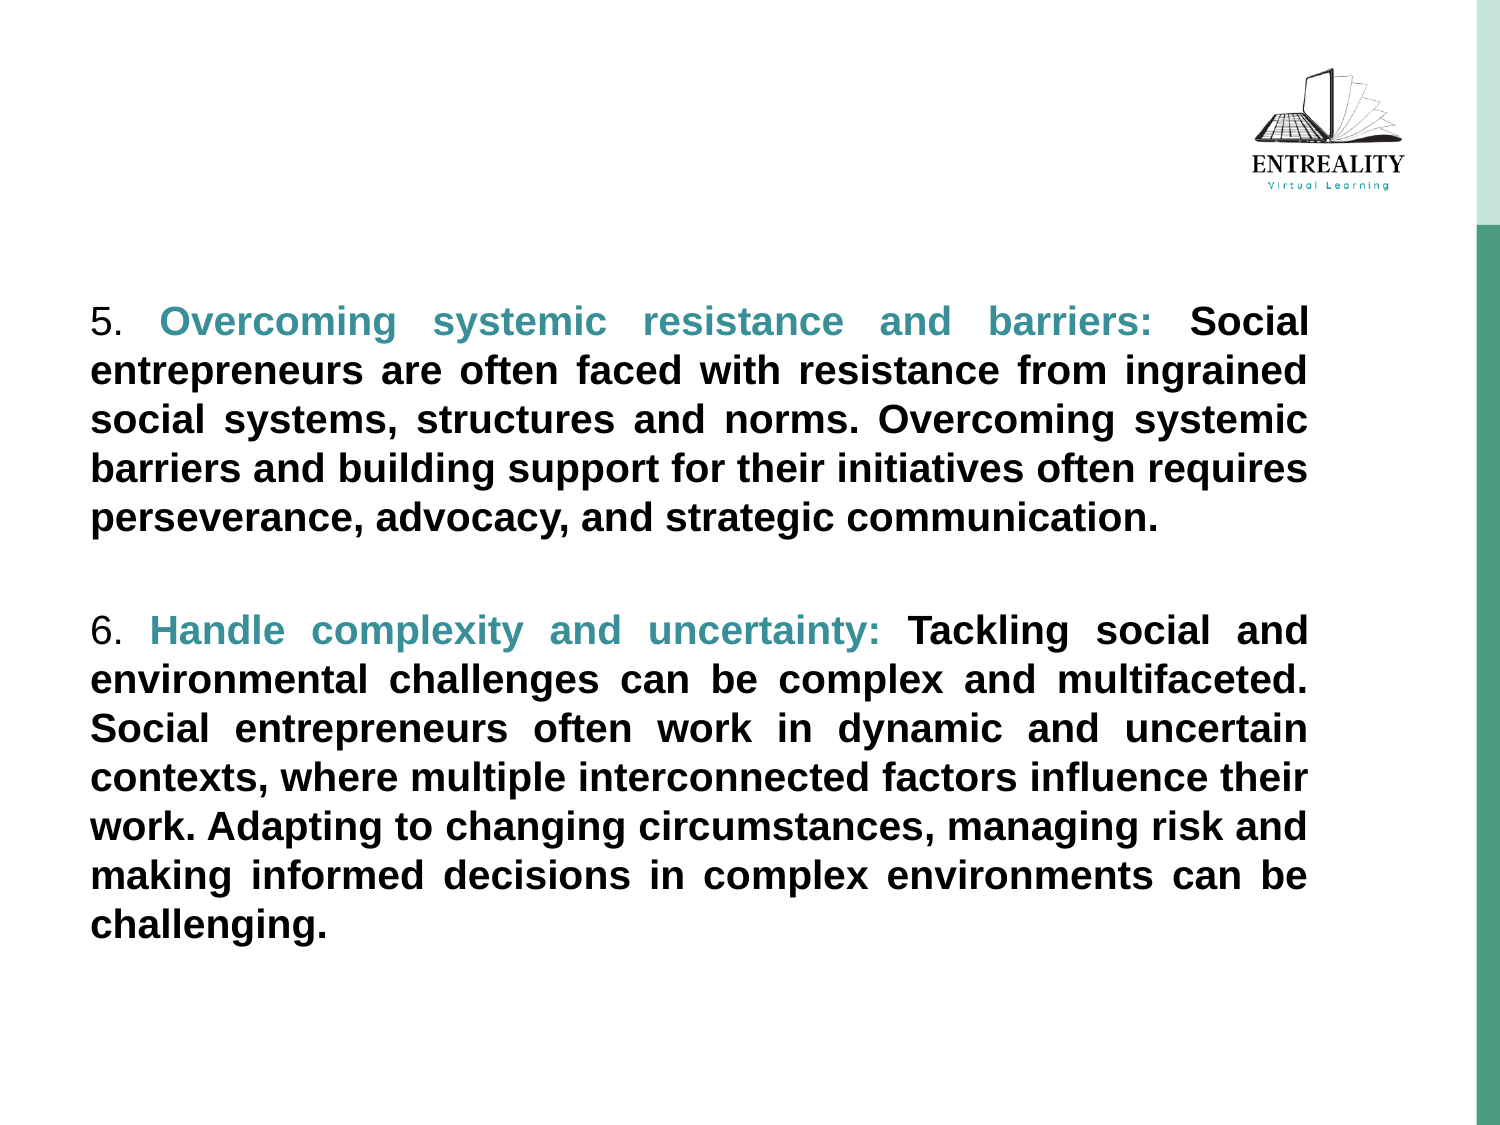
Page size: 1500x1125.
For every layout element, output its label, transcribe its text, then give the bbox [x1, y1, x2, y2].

picture [1198, 0, 1458, 259]
list 5. Overcoming systemic resistance and barriers: Social entrepreneurs are often faced with resistance from ingrained social systems, structures and norms. Overcoming systemic barriers and building support for their initiatives often requires perseverance, advocacy, and strategic communication. 6. Handle complexity and uncertainty: Tackling social and environmental challenges can be complex and multifaceted. Social entrepreneurs often work in dynamic and uncertain contexts, where multiple interconnected factors influence their work. Adapting to changing circumstances, managing risk and making informed decisions in complex environments can be challenging. [75, 287, 1325, 1005]
